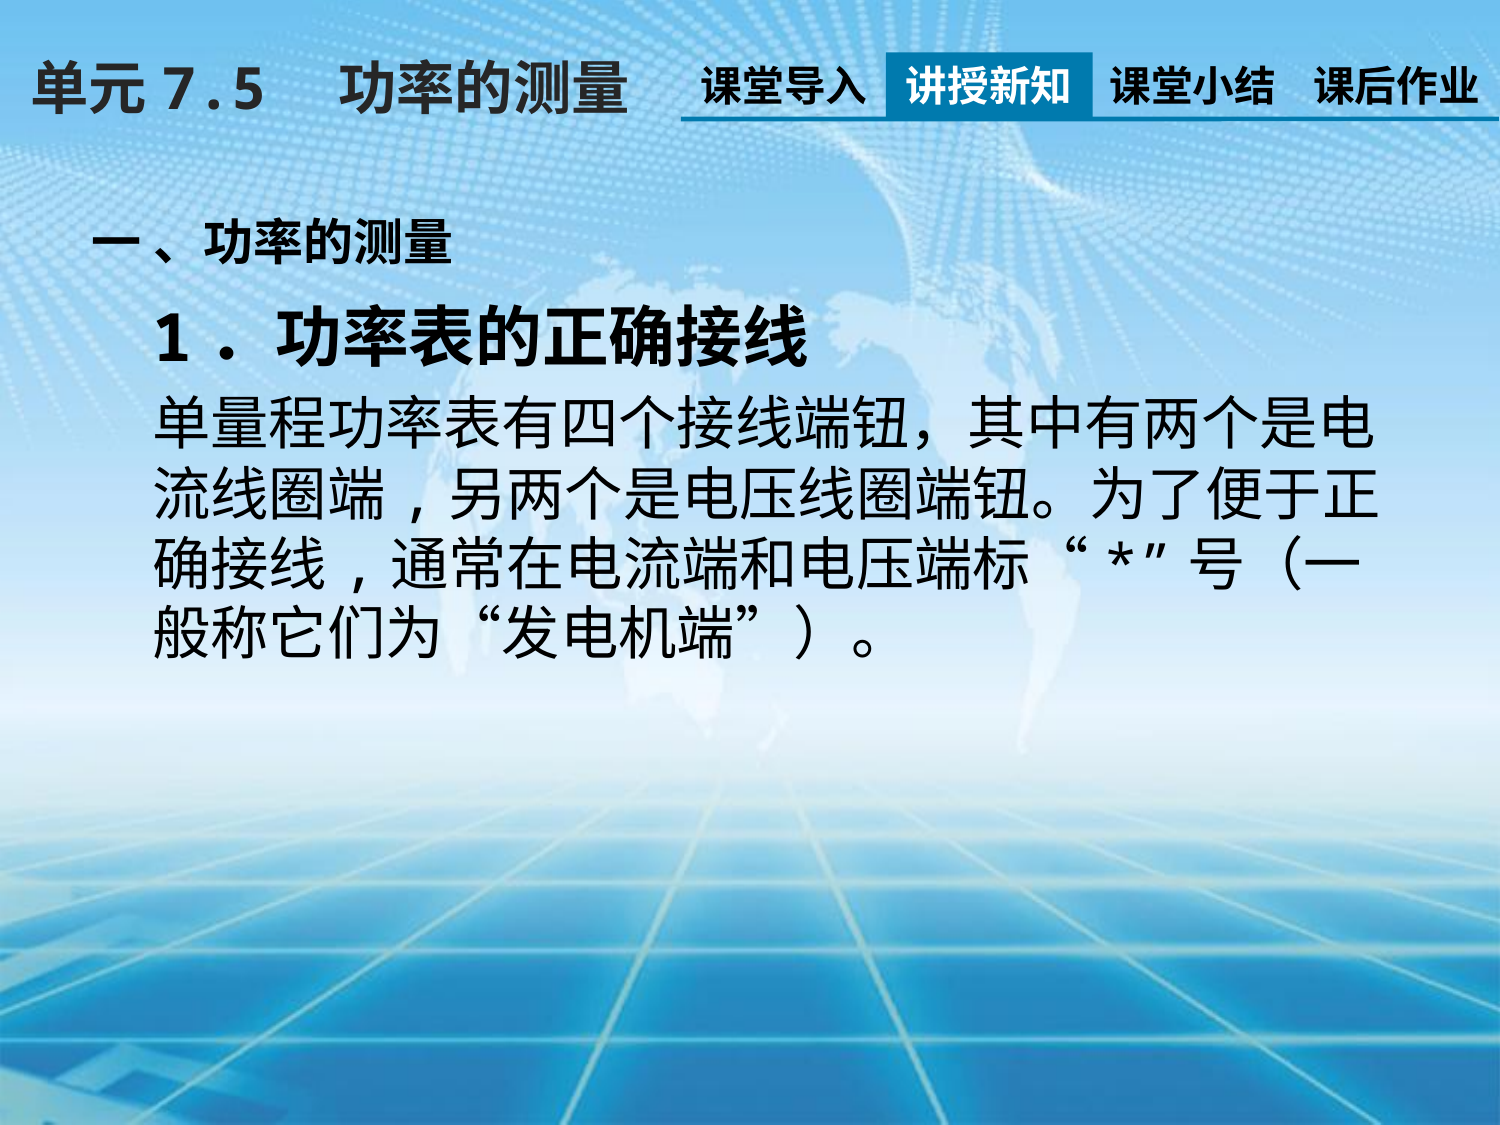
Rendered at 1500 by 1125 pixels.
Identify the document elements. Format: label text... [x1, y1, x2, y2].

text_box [15, 43, 1500, 130]
text_box 1．功率表的正确接线 单量程功率表有四个接线端钮，其中有两个是电流线圈端,另两个是电压线圈端钮。为了便于正确接线,通常在电流端和电压端标“*”号（一般称它们为“发电机端”）。 [137, 287, 1431, 867]
picture [0, 0, 1500, 1125]
text_box 一 、功率的测量 [76, 195, 1012, 287]
